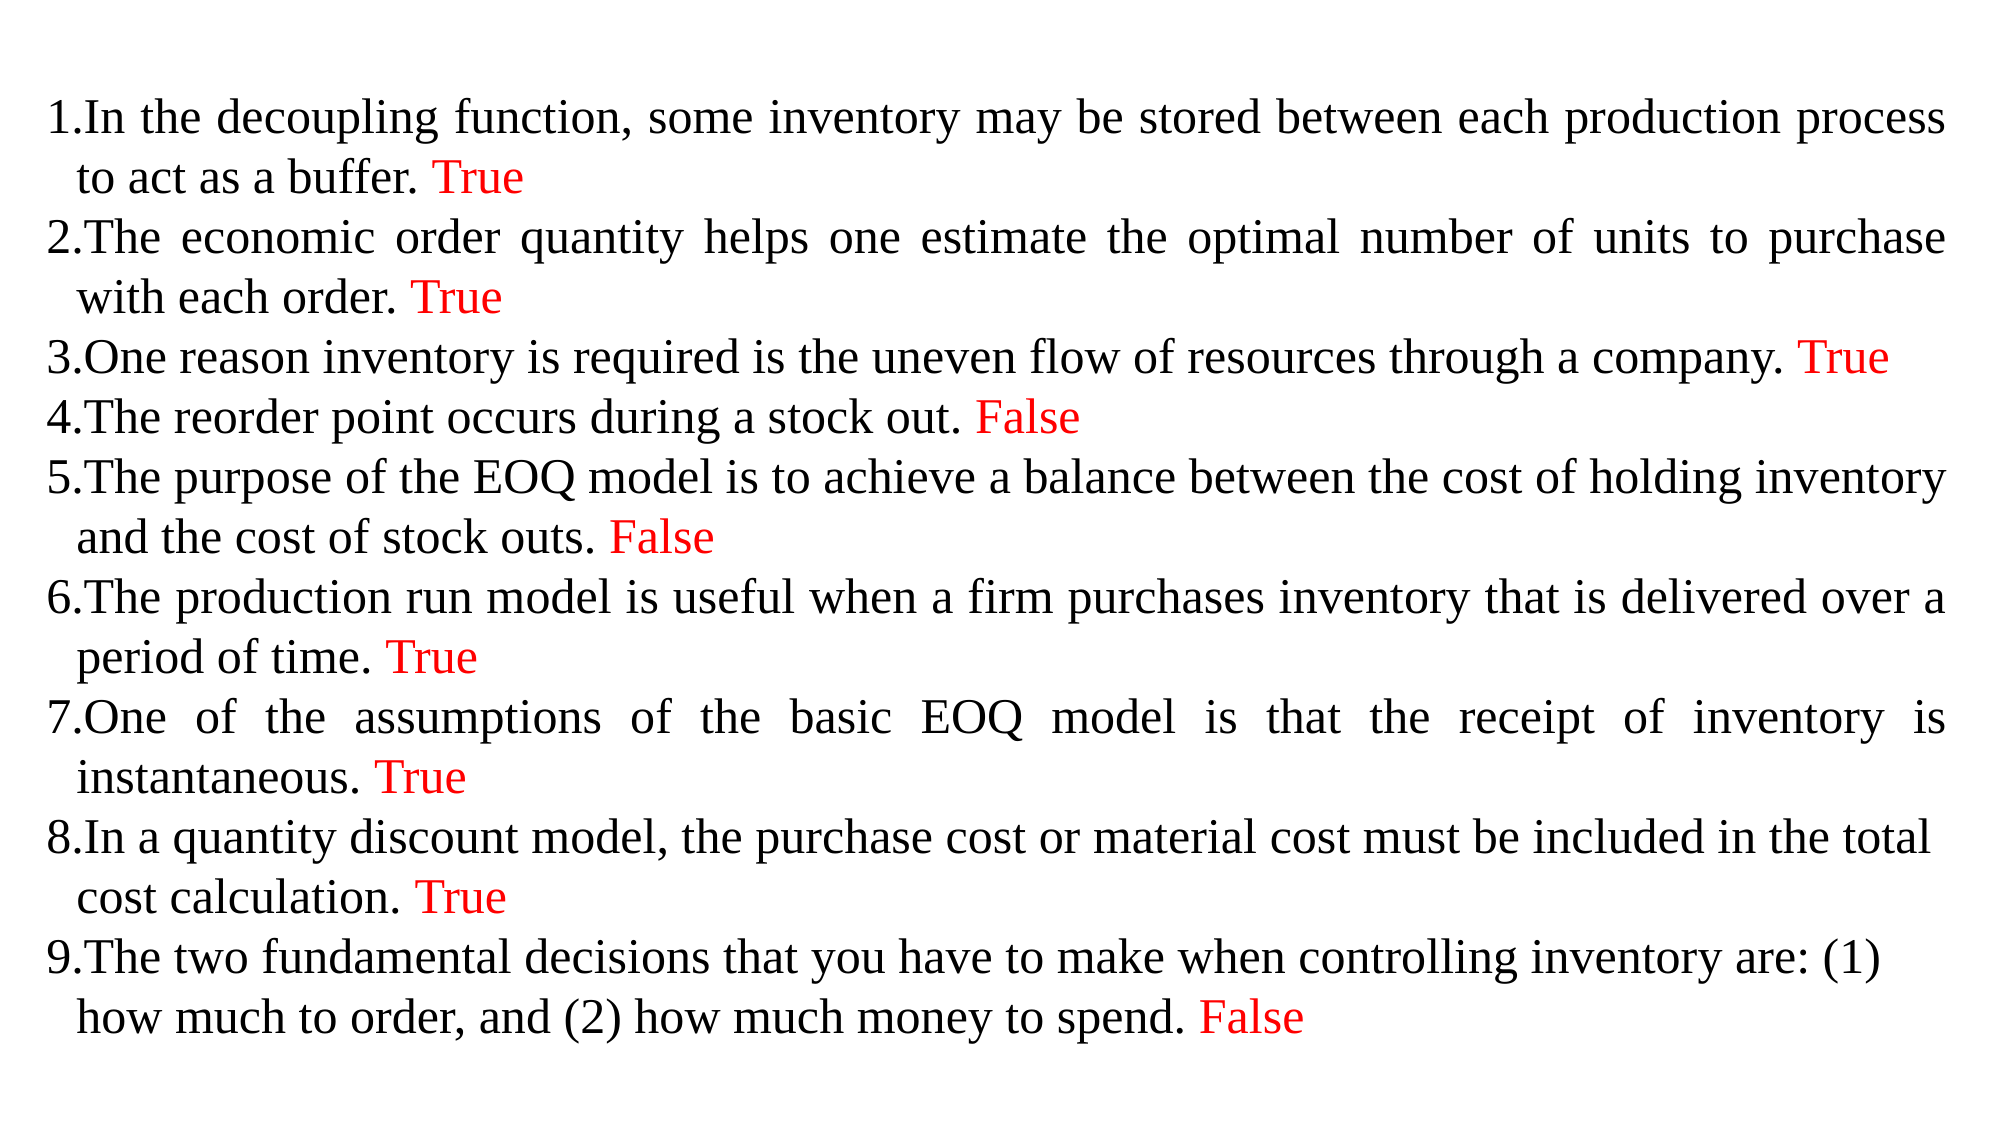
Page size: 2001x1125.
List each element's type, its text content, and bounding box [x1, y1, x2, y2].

text_box In the decoupling function, some inventory may be stored between each production process to act as a buffer. True The economic order quantity helps one estimate the optimal number of units to purchase with each order. True One reason inventory is required is the uneven flow of resources through a company. True The reorder point occurs during a stock out. False The purpose of the EOQ model is to achieve a balance between the cost of holding inventory and the cost of stock outs. False The production run model is useful when a firm purchases inventory that is delivered over a period of time. True One of the assumptions of the basic EOQ model is that the receipt of inventory is instantaneous. True In a quantity discount model, the purchase cost or material cost must be included in the total cost calculation. True The two fundamental decisions that you have to make when controlling inventory are: (1) how much to order, and (2) how much money to spend. False [31, 76, 1963, 1051]
